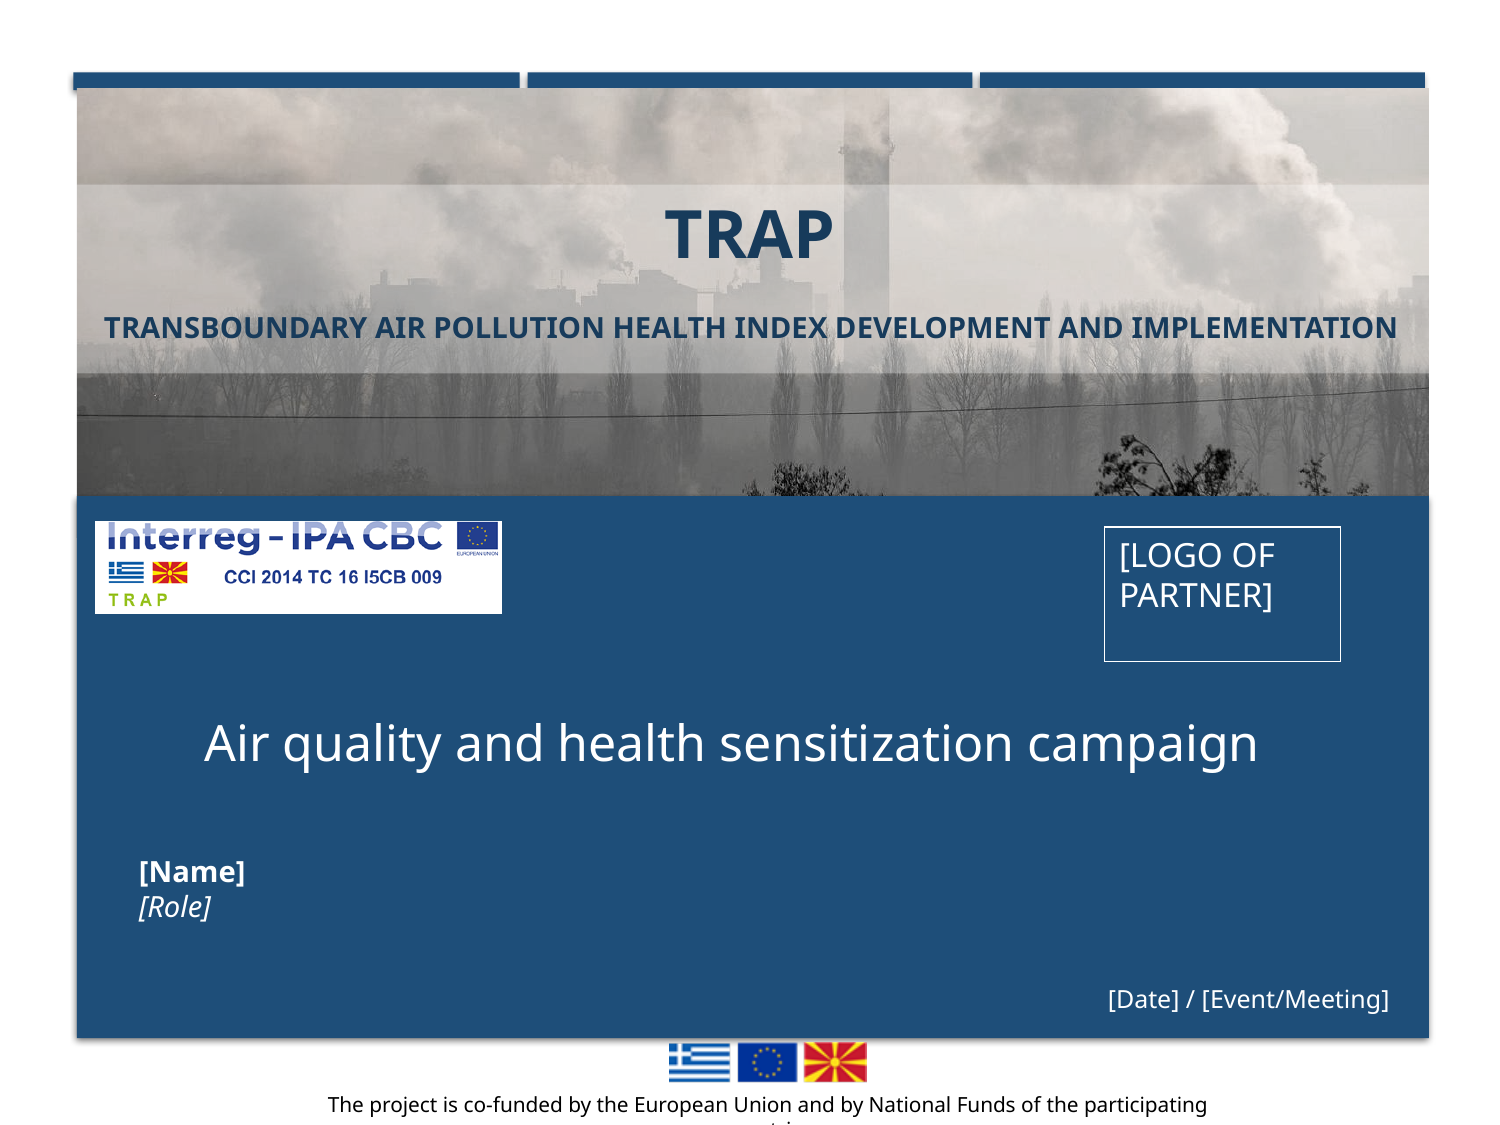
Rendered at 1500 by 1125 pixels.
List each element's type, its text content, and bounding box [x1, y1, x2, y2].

text_box [Date] / [Event/Meeting] [655, 976, 1412, 1021]
text_box [Name] [Role] [123, 846, 561, 931]
picture [76, 88, 1429, 184]
picture [95, 521, 502, 614]
picture [76, 374, 1429, 496]
subtitle TRAP Transboundary Air Pollution Health Index Development and Implementation [0, 184, 1500, 374]
picture [669, 1042, 867, 1084]
text_box Air quality and health sensitization campaign [159, 704, 1306, 779]
